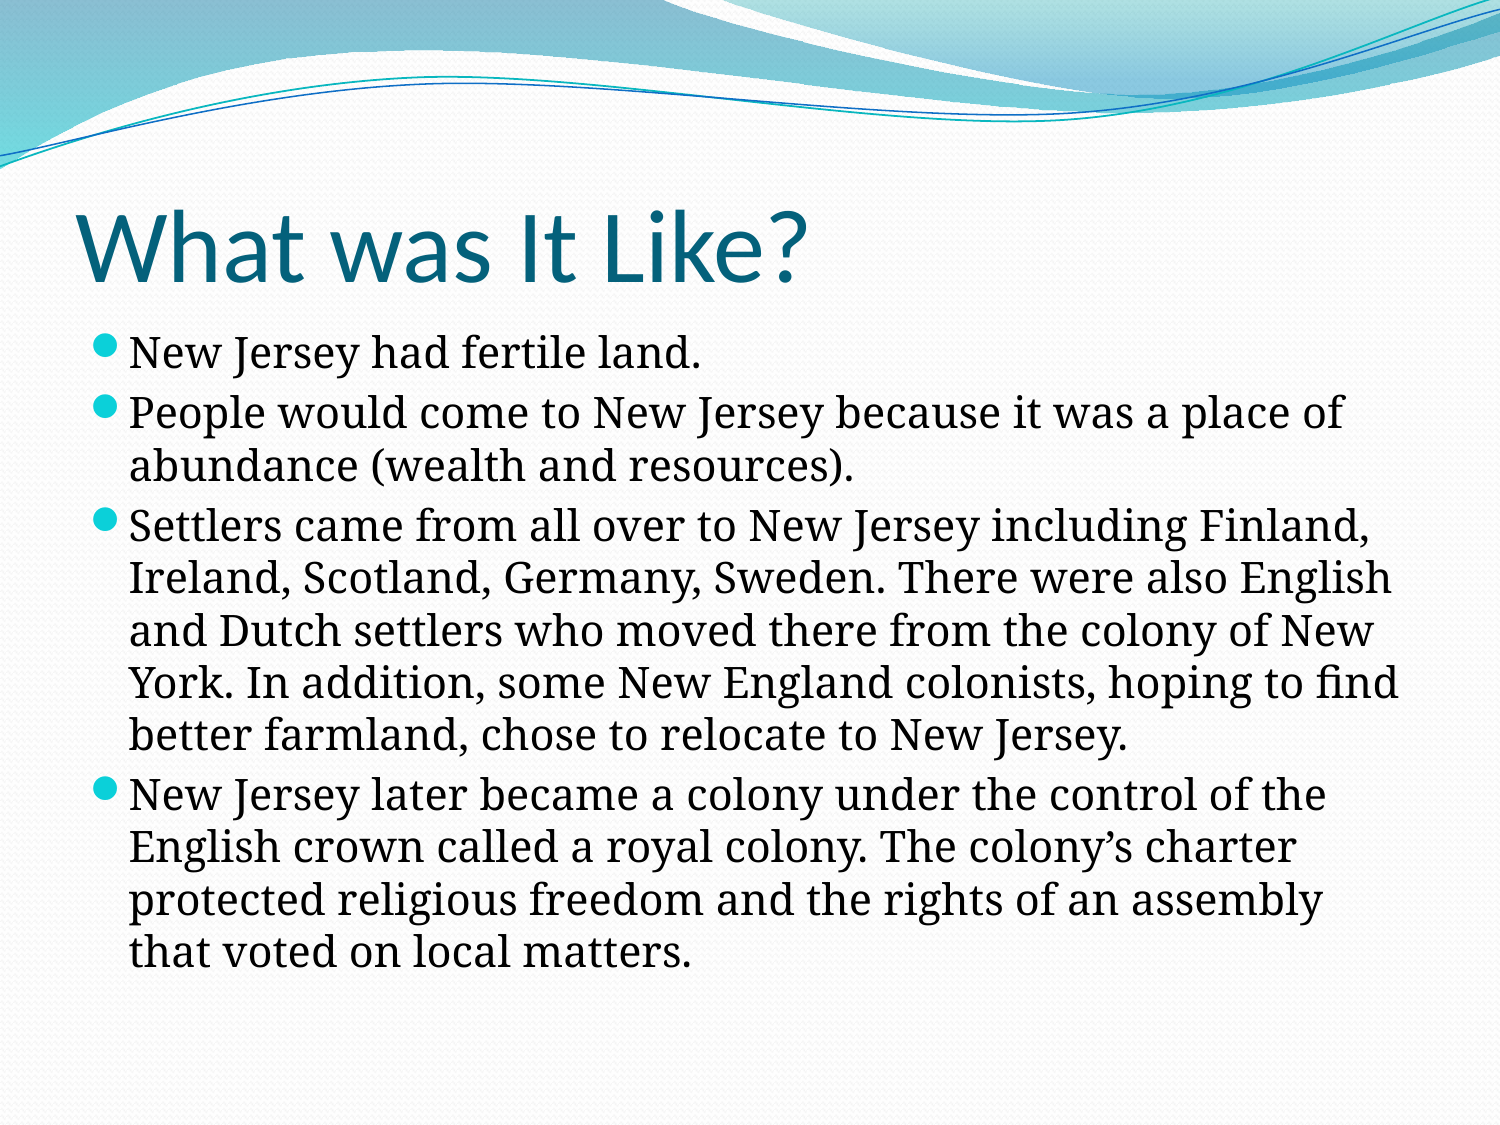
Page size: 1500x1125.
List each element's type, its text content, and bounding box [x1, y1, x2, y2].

title What was It Like? [75, 115, 1425, 303]
list New Jersey had fertile land. People would come to New Jersey because it was a place of abundance (wealth and resources). Settlers came from all over to New Jersey including Finland, Ireland, Scotland, Germany, Sweden. There were also English and Dutch settlers who moved there from the colony of New York. In addition, some New England colonists, hoping to find better farmland, chose to relocate to New Jersey. New Jersey later became a colony under the control of the English crown called a royal colony. The colony’s charter protected religious freedom and the rights of an assembly that voted on local matters. [75, 317, 1425, 1038]
